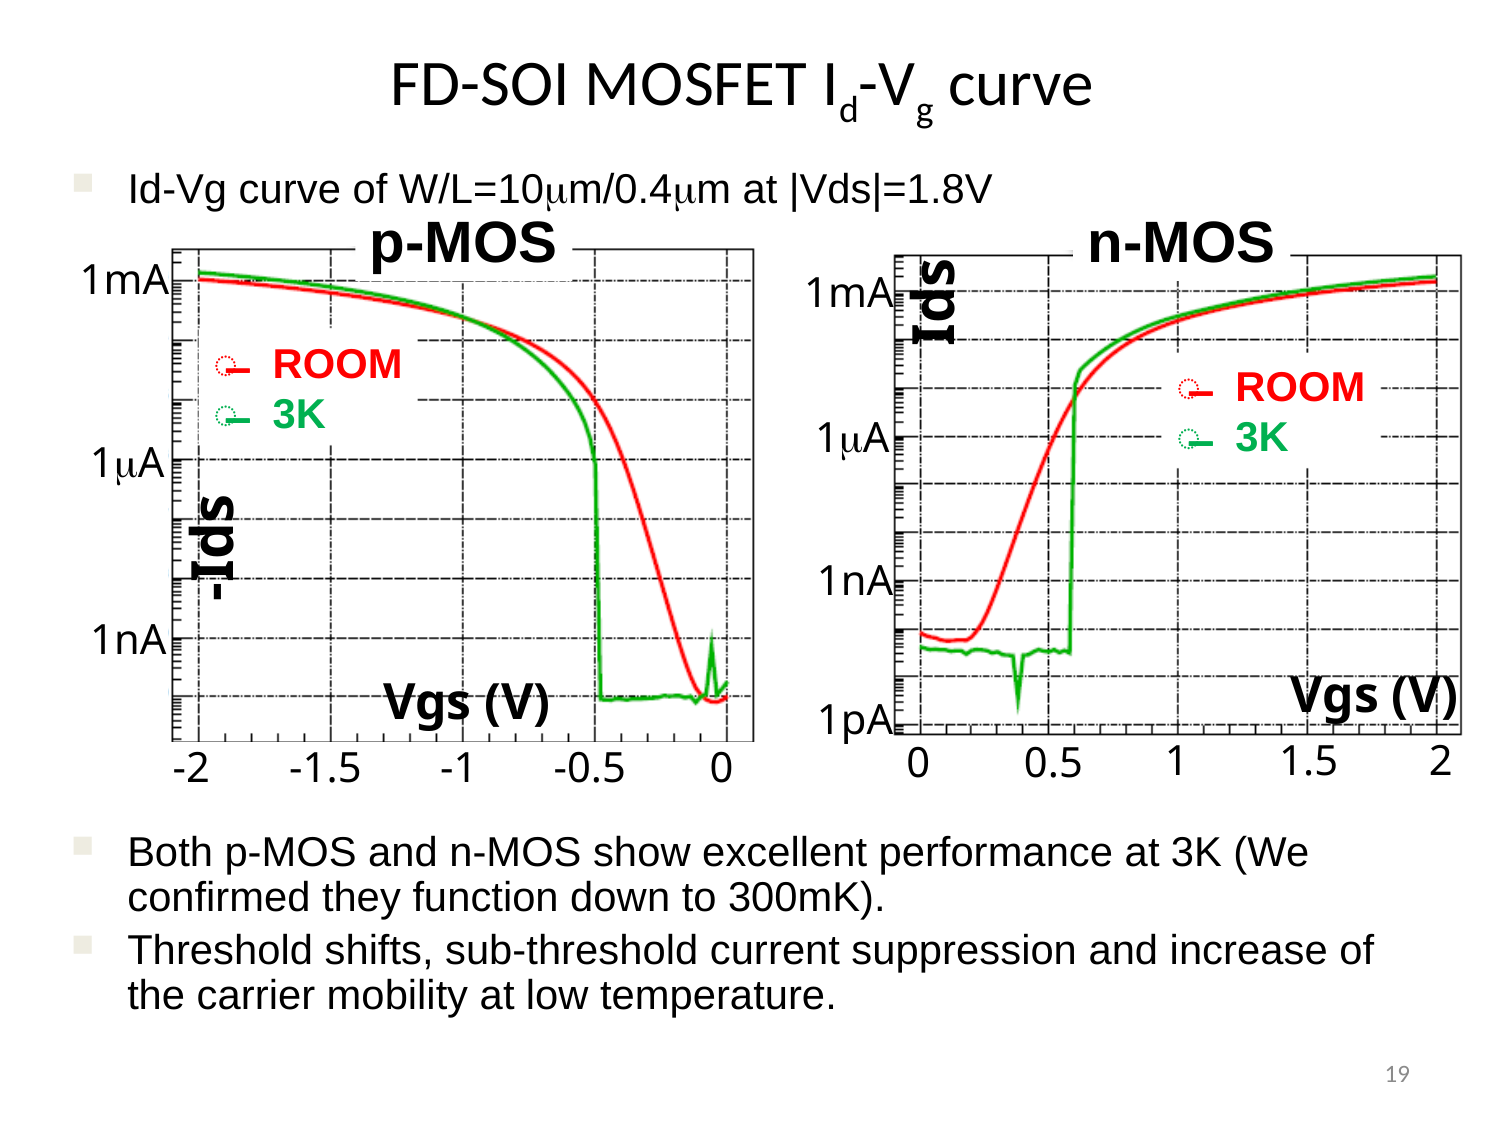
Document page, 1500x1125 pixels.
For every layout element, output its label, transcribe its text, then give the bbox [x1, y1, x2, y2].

title FD-SOI MOSFET Id-Vg curve [75, 33, 1425, 138]
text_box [790, 195, 1474, 794]
text_box Both p-MOS and n-MOS show excellent performance at 3K (We confirmed they function down to 300mK). Threshold shifts, sub-threshold current suppression and increase of the carrier mobility at low temperature. [56, 823, 1450, 1025]
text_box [65, 196, 761, 800]
slide_number 19 [1074, 1042, 1425, 1103]
text_box Id-Vg curve of W/L=10m/0.4m at |Vds|=1.8V [56, 160, 1425, 248]
